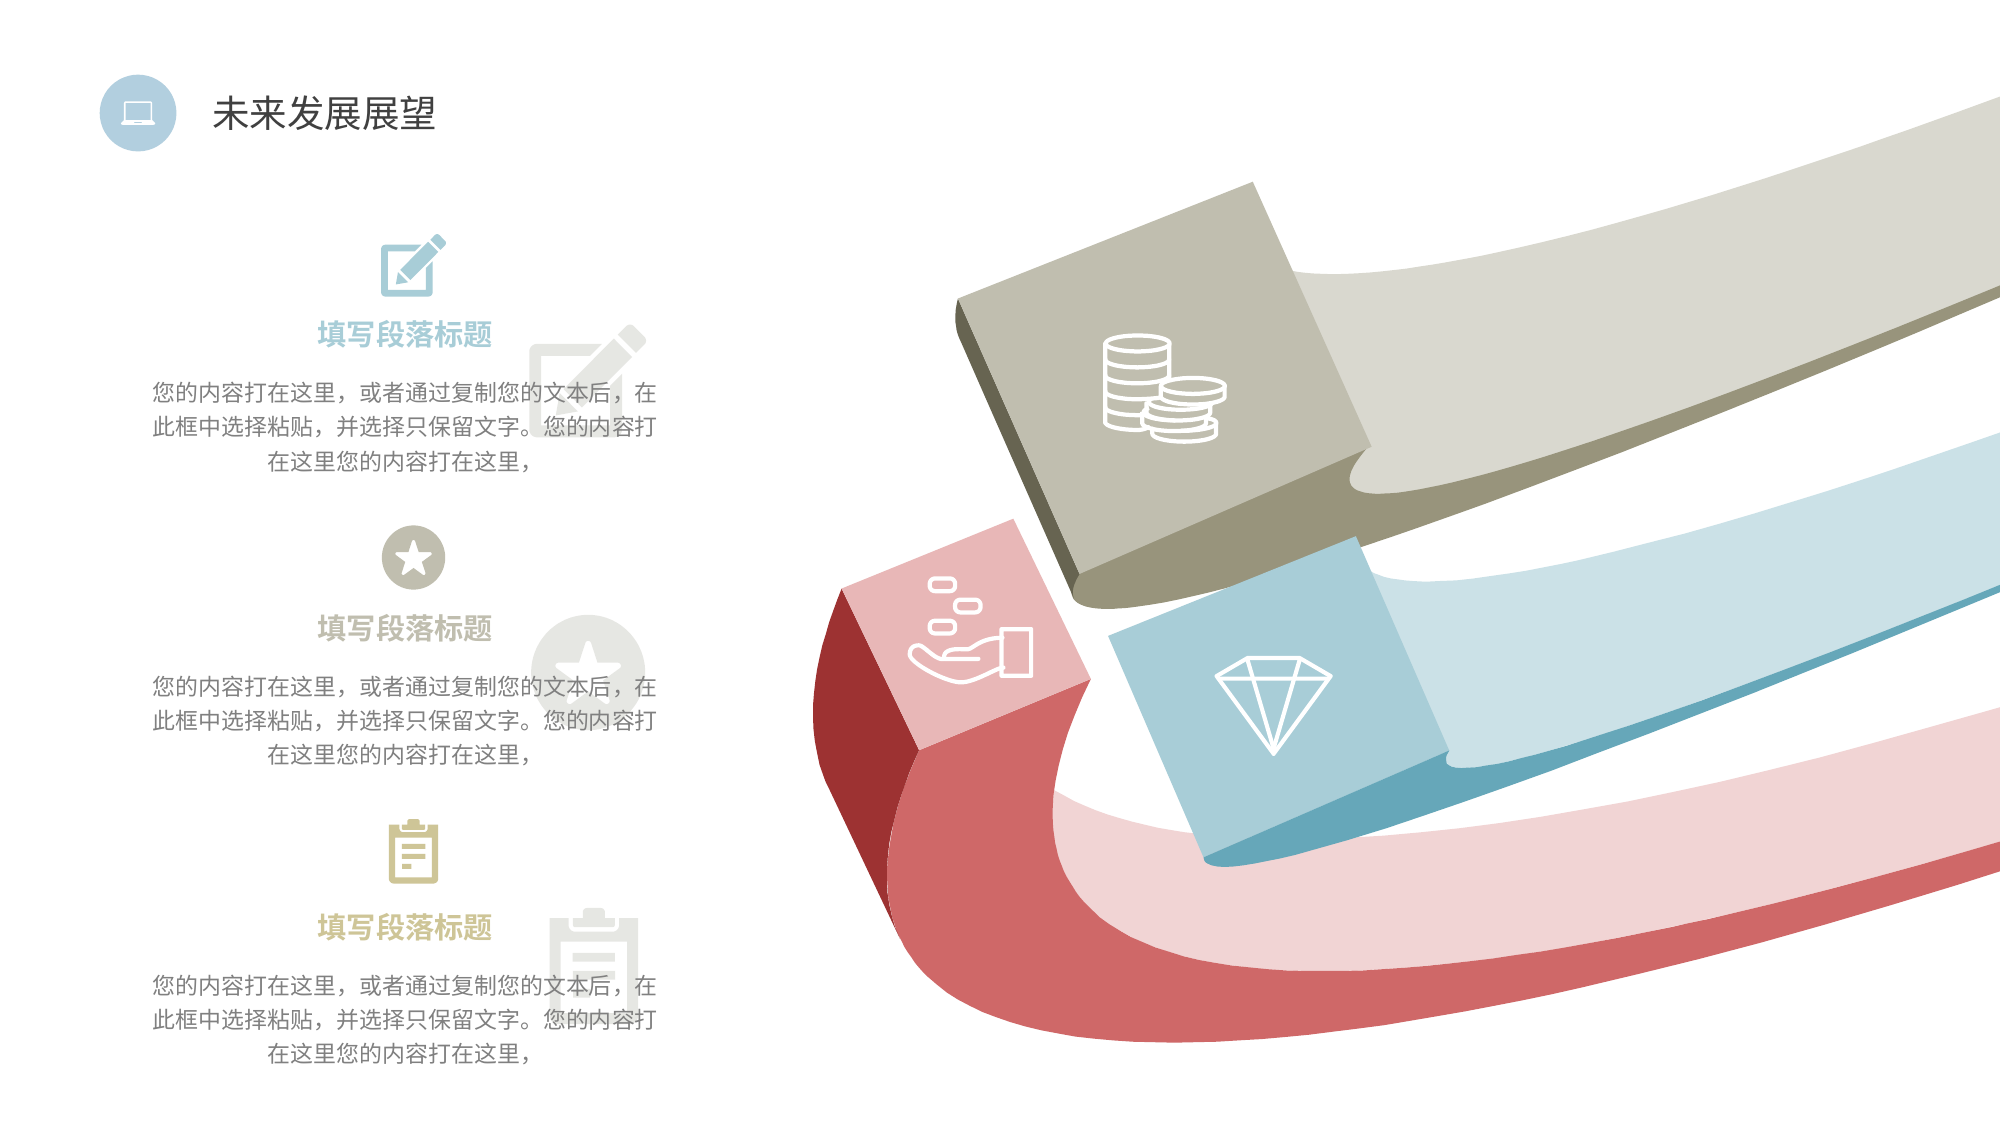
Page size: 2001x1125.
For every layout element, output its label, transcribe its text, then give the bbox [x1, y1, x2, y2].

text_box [151, 234, 660, 476]
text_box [151, 525, 660, 770]
text_box 未来发展展望 [197, 82, 582, 143]
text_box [99, 74, 177, 152]
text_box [813, 82, 2000, 1043]
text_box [151, 819, 660, 1069]
